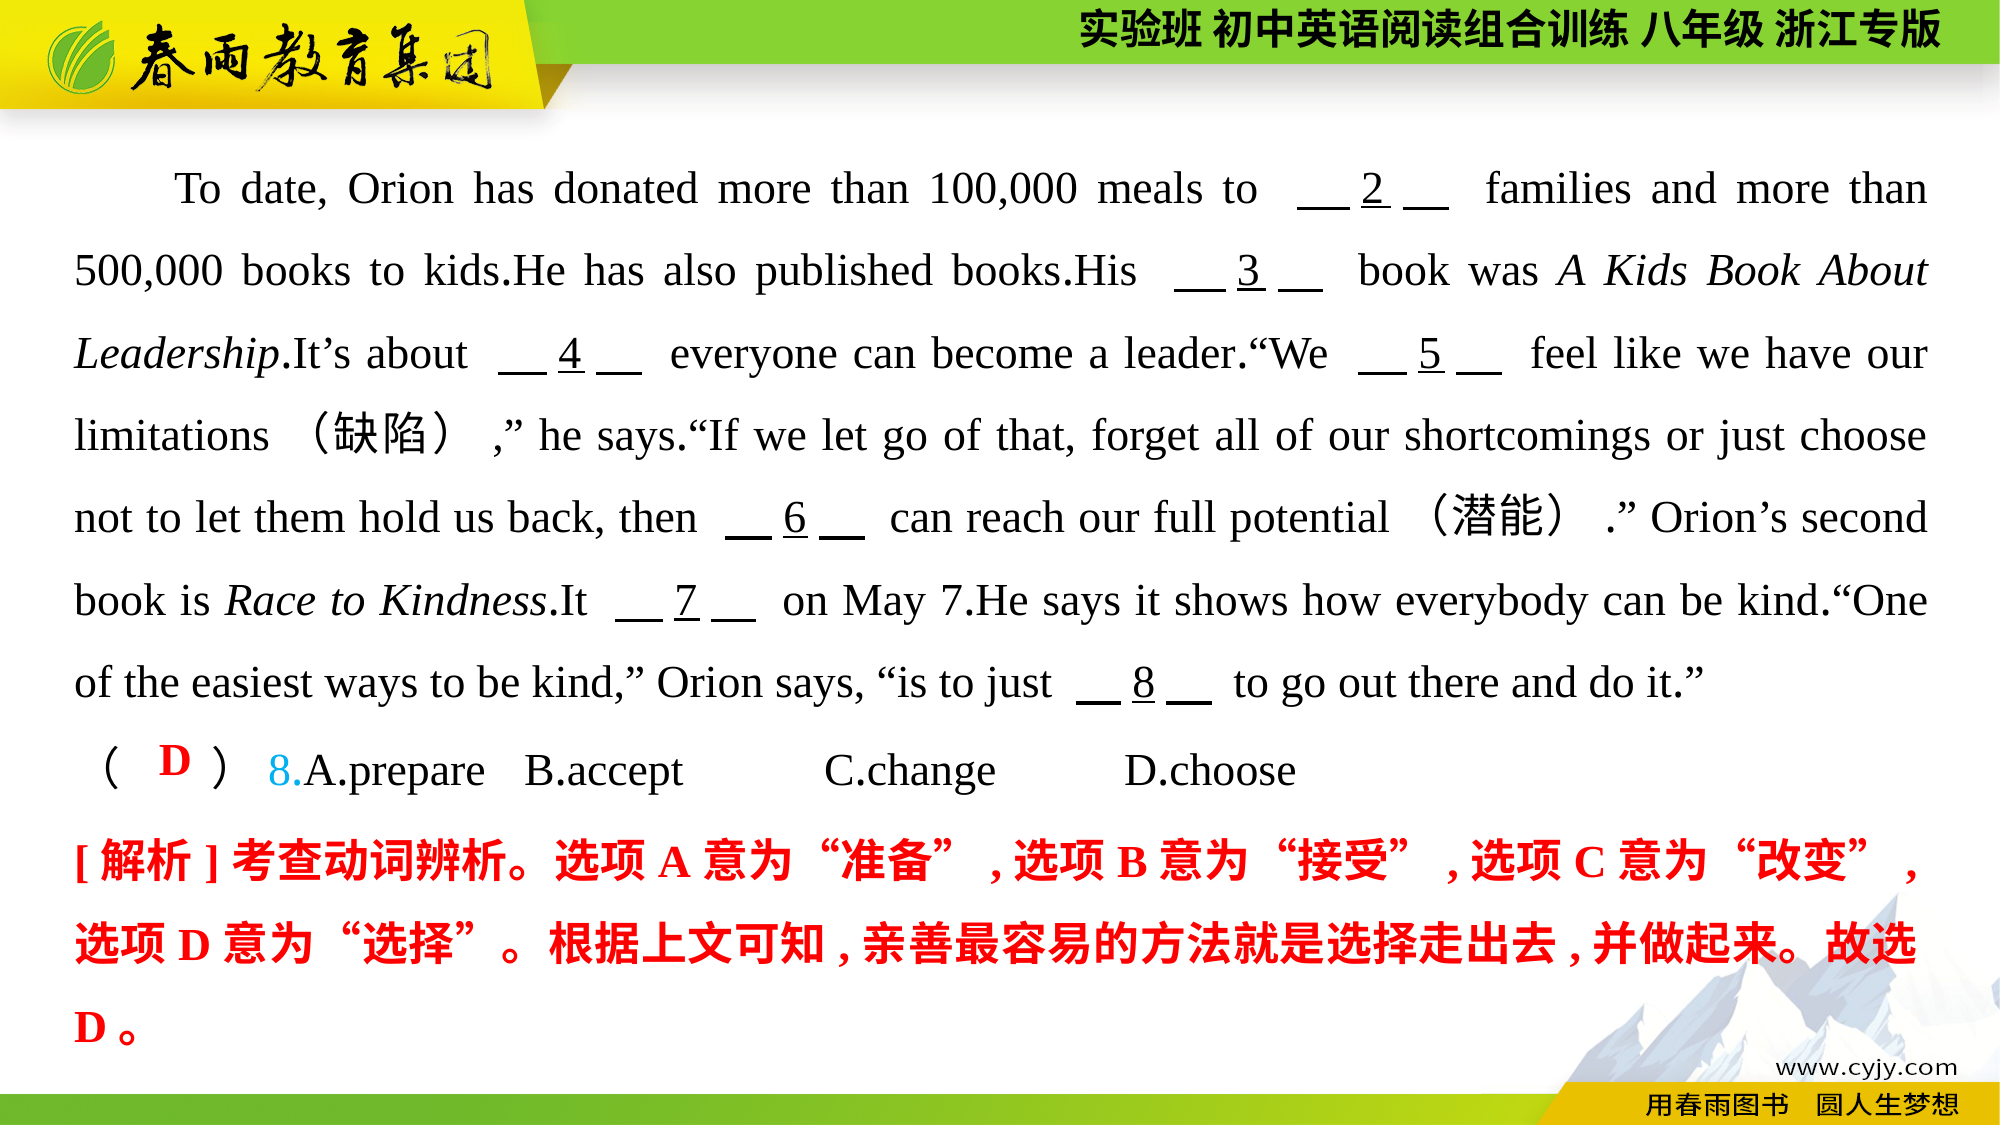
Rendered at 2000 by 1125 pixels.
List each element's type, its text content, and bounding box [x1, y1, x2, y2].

text_box （ ）8.A.prepare B.accept C.change D.choose [59, 711, 1944, 802]
picture [0, 0, 2000, 1125]
list To date, Orion has donated more than 100,000 meals to 2 families and more than 500,000 books to kids.He has also published books.His 3 book was A Kids Book About Leadership.It’s about 4 everyone can become a leader.“We 5 feel like we have our limitations（缺陷）,” he says.“If we let go of that, forget all of our shortcomings or just choose not to let them hold us back, then 6 can reach our full potential（潜能）.” Orion’s second book is Race to Kindness.It 7 on May 7.He says it shows how everybody can be kind.“One of the easiest ways to be kind,” Orion says, “is to just 8 to go out there and do it.” [59, 122, 1944, 711]
text_box D [144, 722, 207, 792]
text_box [解析]考查动词辨析。选项A意为“准备”,选项B意为“接受”,选项C意为“改变”,选项D意为“选择”。根据上文可知,亲善最容易的方法就是选择走出去,并做起来。故选D。 [59, 802, 1944, 1060]
